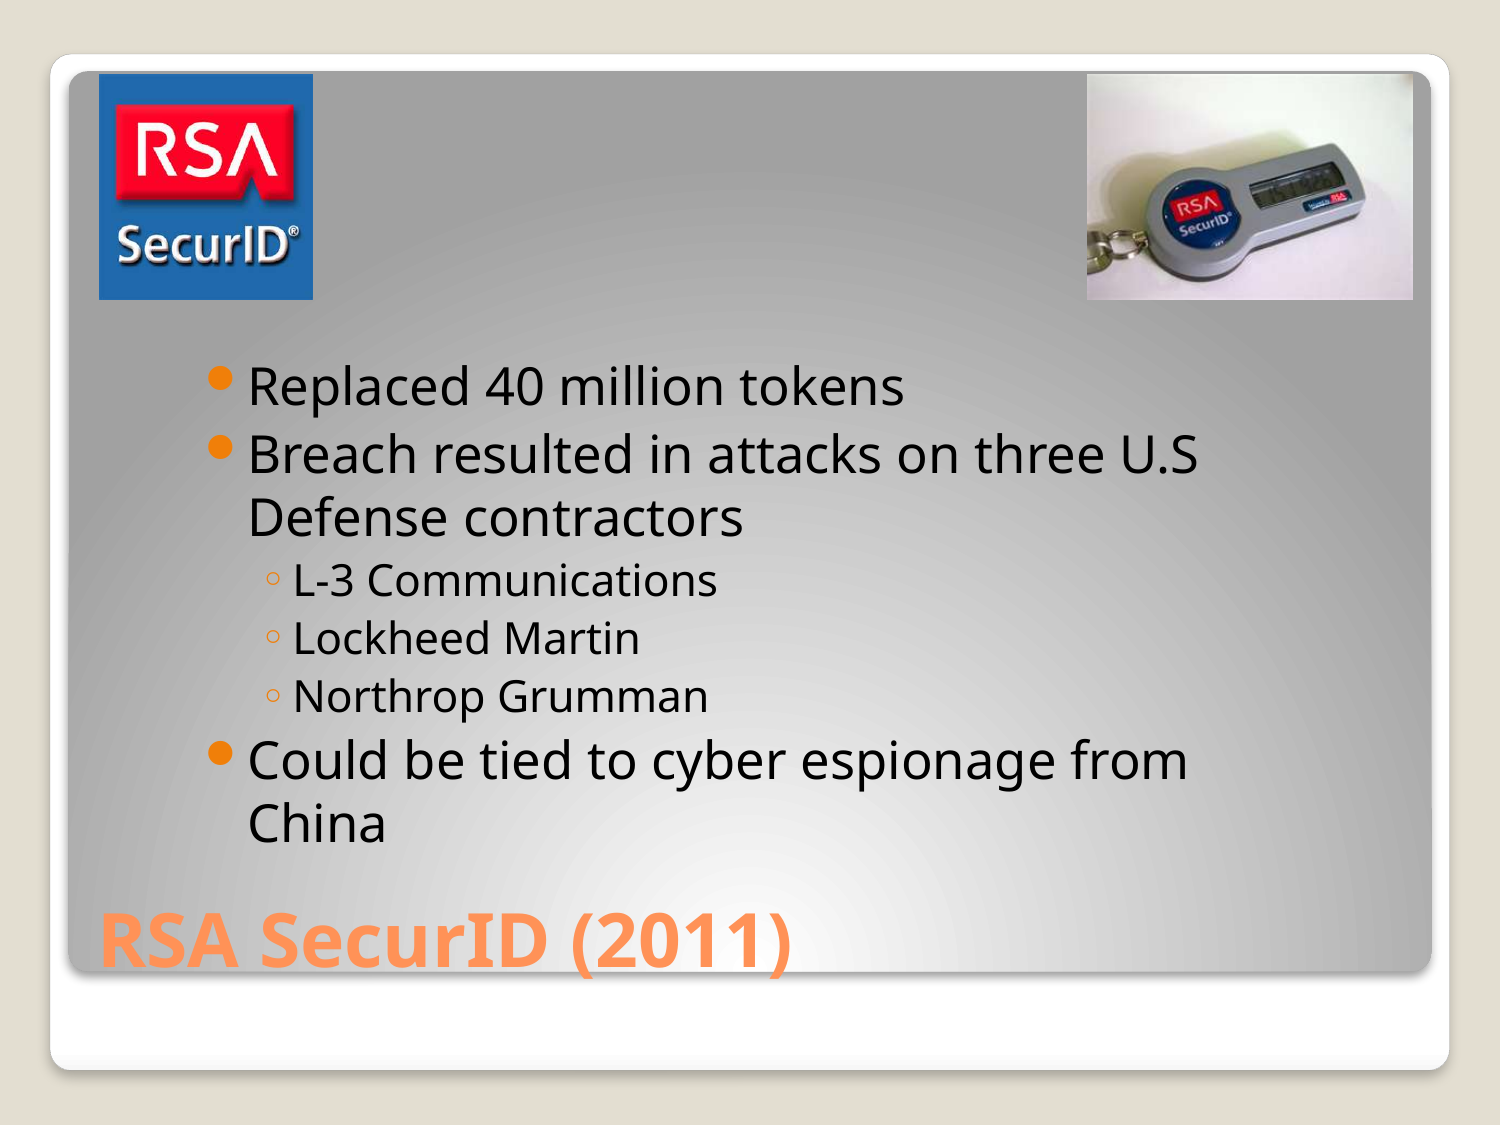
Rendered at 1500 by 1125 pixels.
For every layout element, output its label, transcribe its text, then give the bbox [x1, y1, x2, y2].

picture [1087, 74, 1413, 301]
list Replaced 40 million tokens Breach resulted in attacks on three U.S Defense contractors L-3 Communications Lockheed Martin Northrop Grumman Could be tied to cyber espionage from China [174, 337, 1300, 863]
title RSA SecurID (2011) [82, 817, 1425, 991]
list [99, 74, 313, 301]
